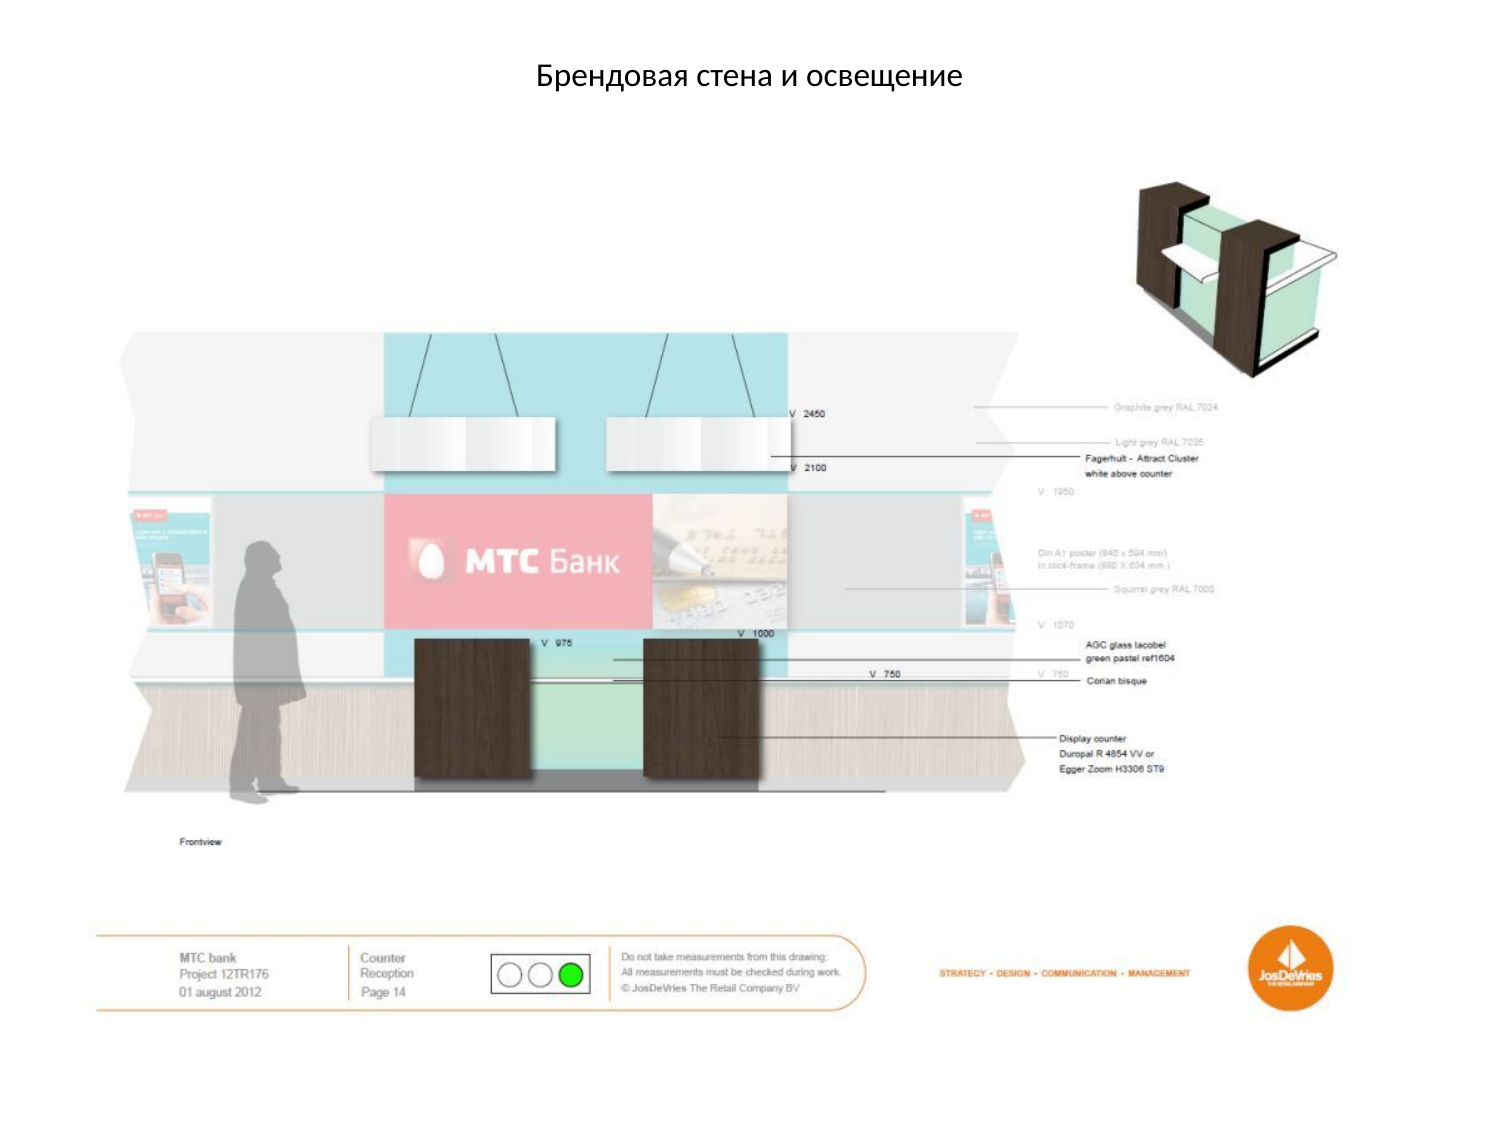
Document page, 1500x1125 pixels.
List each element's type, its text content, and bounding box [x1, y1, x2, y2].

picture [88, 136, 1369, 1043]
title Брендовая стена и освещение [75, 45, 1425, 102]
